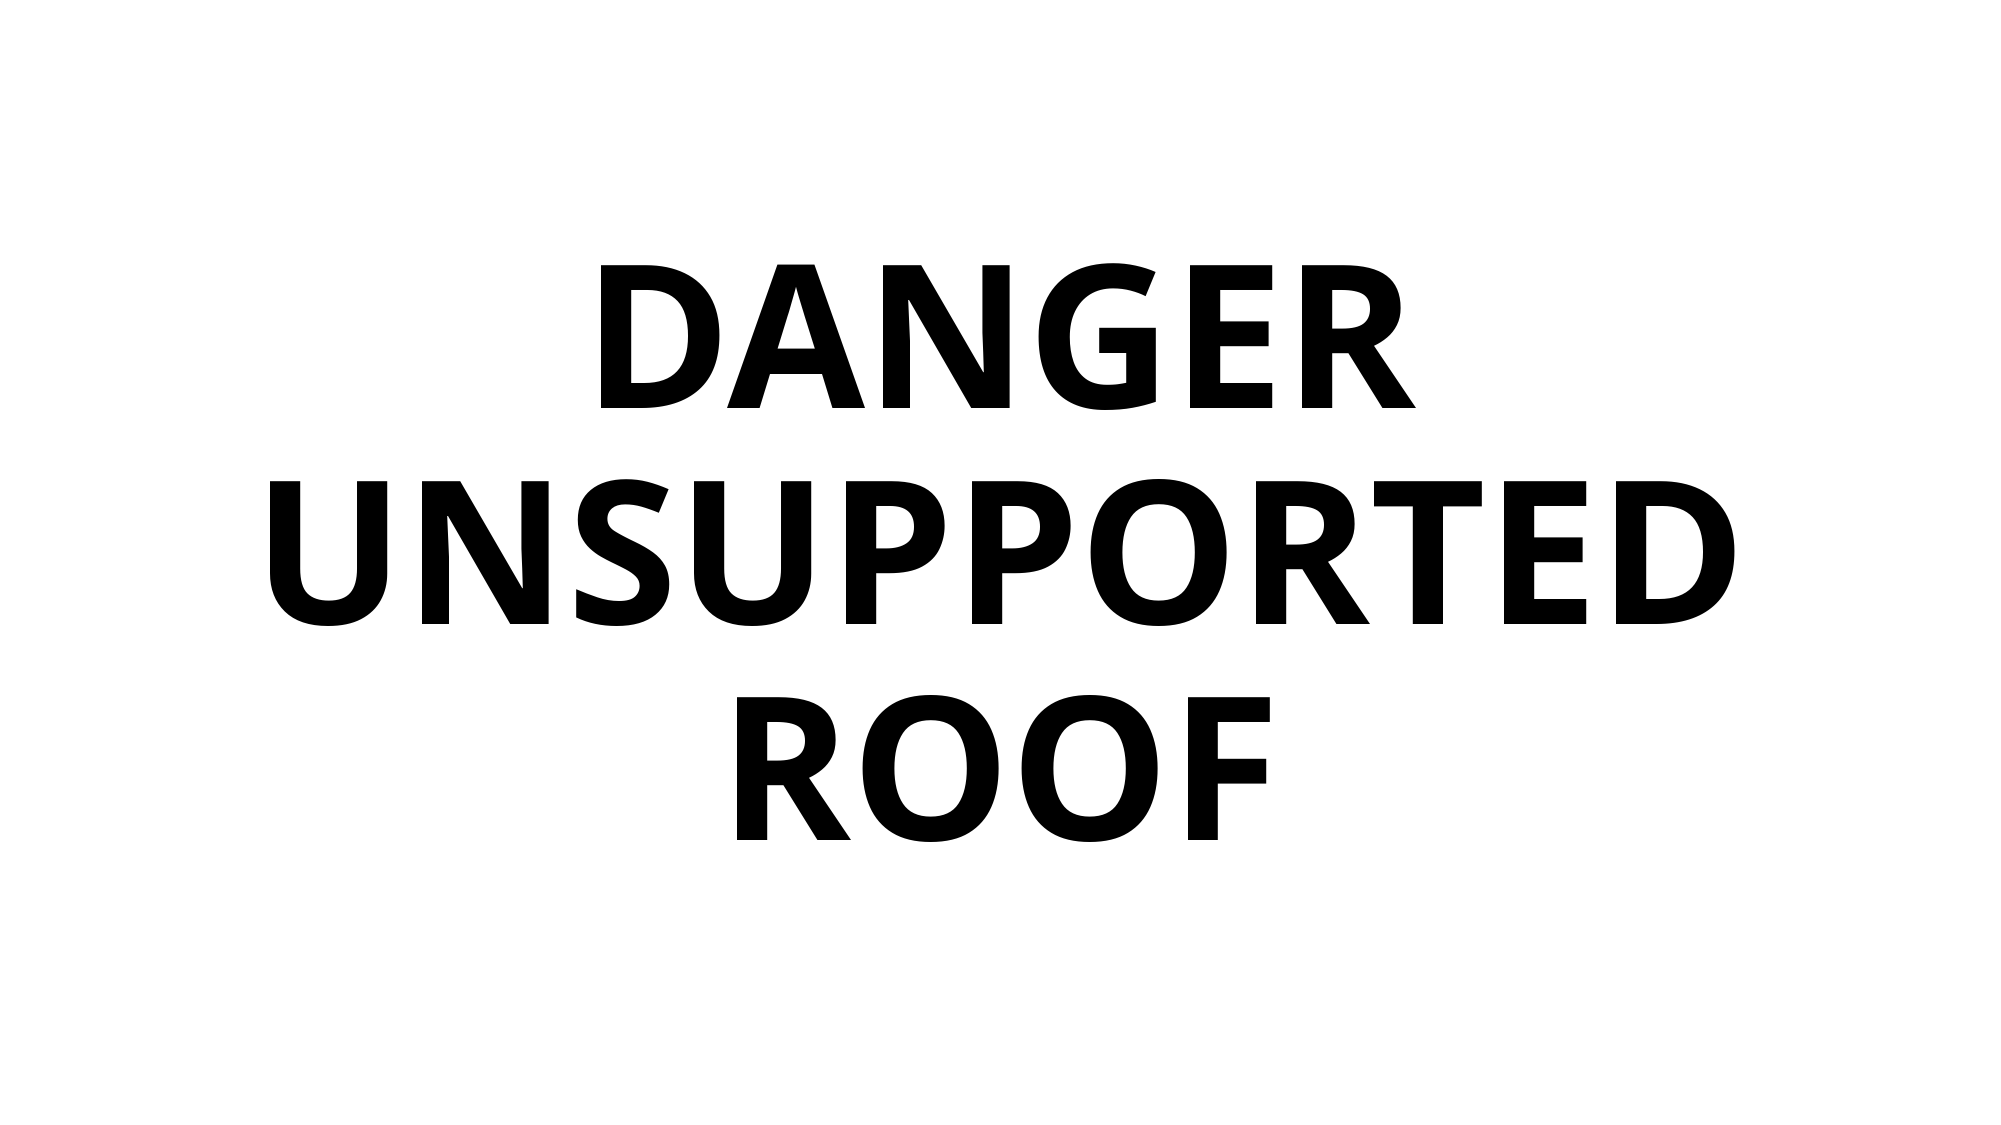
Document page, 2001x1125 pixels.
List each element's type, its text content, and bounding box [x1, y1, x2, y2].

title DANGER UNSUPPORTED ROOF [137, 59, 1863, 1061]
